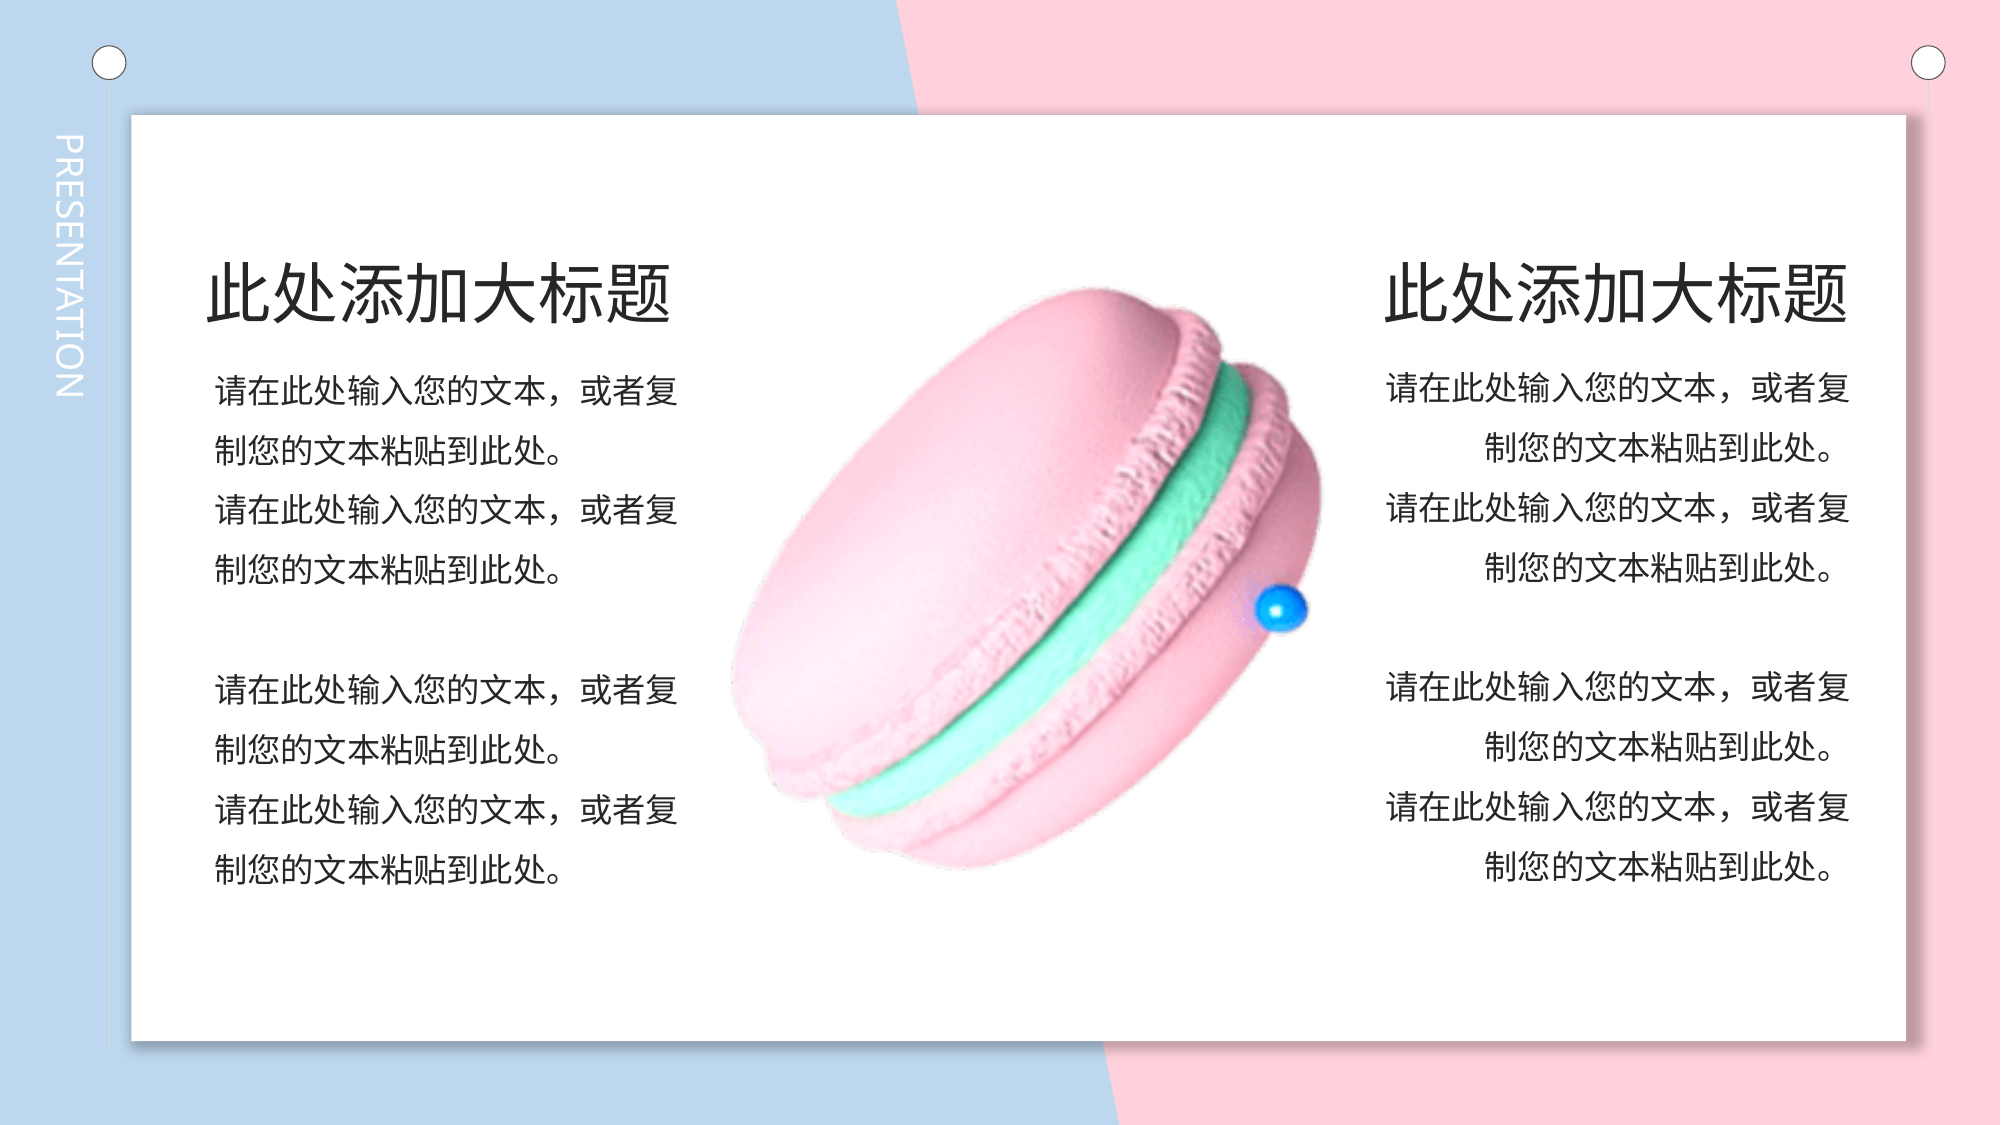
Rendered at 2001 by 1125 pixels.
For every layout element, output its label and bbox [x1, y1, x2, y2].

text_box [1358, 244, 1959, 961]
text_box [25, 45, 1946, 1051]
picture [690, 99, 1365, 968]
text_box [189, 244, 781, 964]
